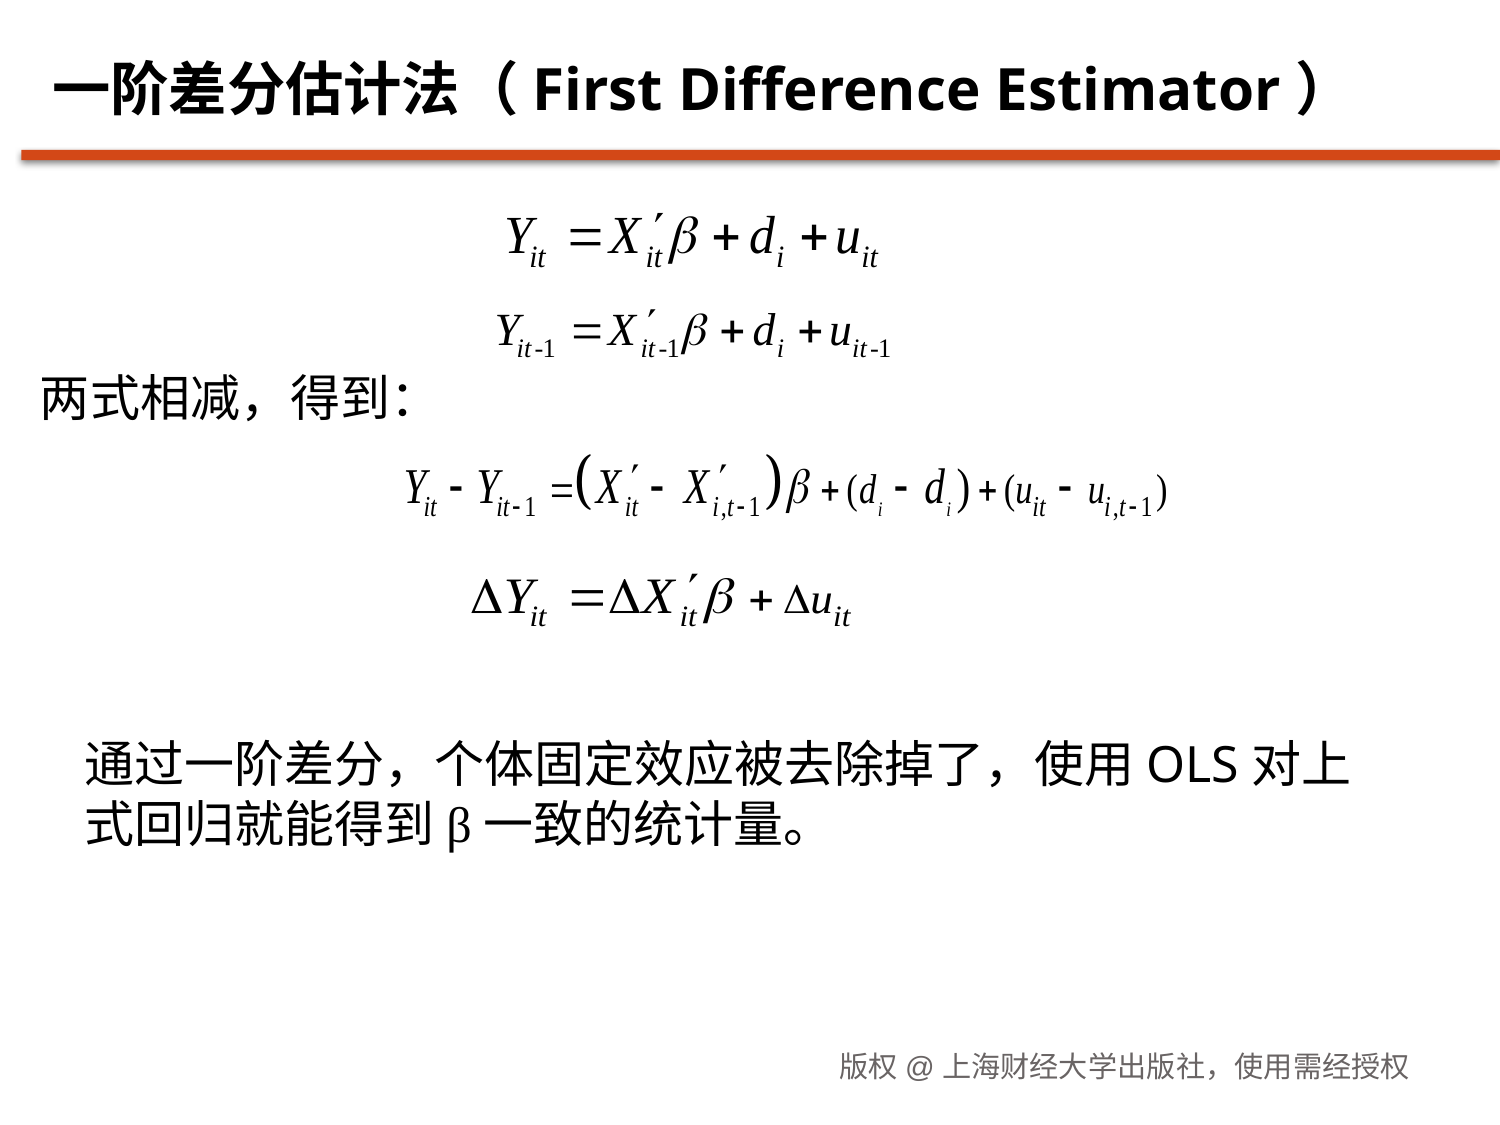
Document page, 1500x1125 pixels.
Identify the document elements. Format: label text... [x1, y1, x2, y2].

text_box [399, 444, 1176, 537]
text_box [499, 200, 888, 282]
text_box 两式相减，得到： [24, 358, 1363, 436]
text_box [490, 298, 898, 369]
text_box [462, 562, 863, 640]
footer 版权@上海财经大学出版社，使用需经授权 [825, 1028, 1475, 1104]
title 一阶差分估计法（First Difference Estimator） [37, 50, 1425, 138]
